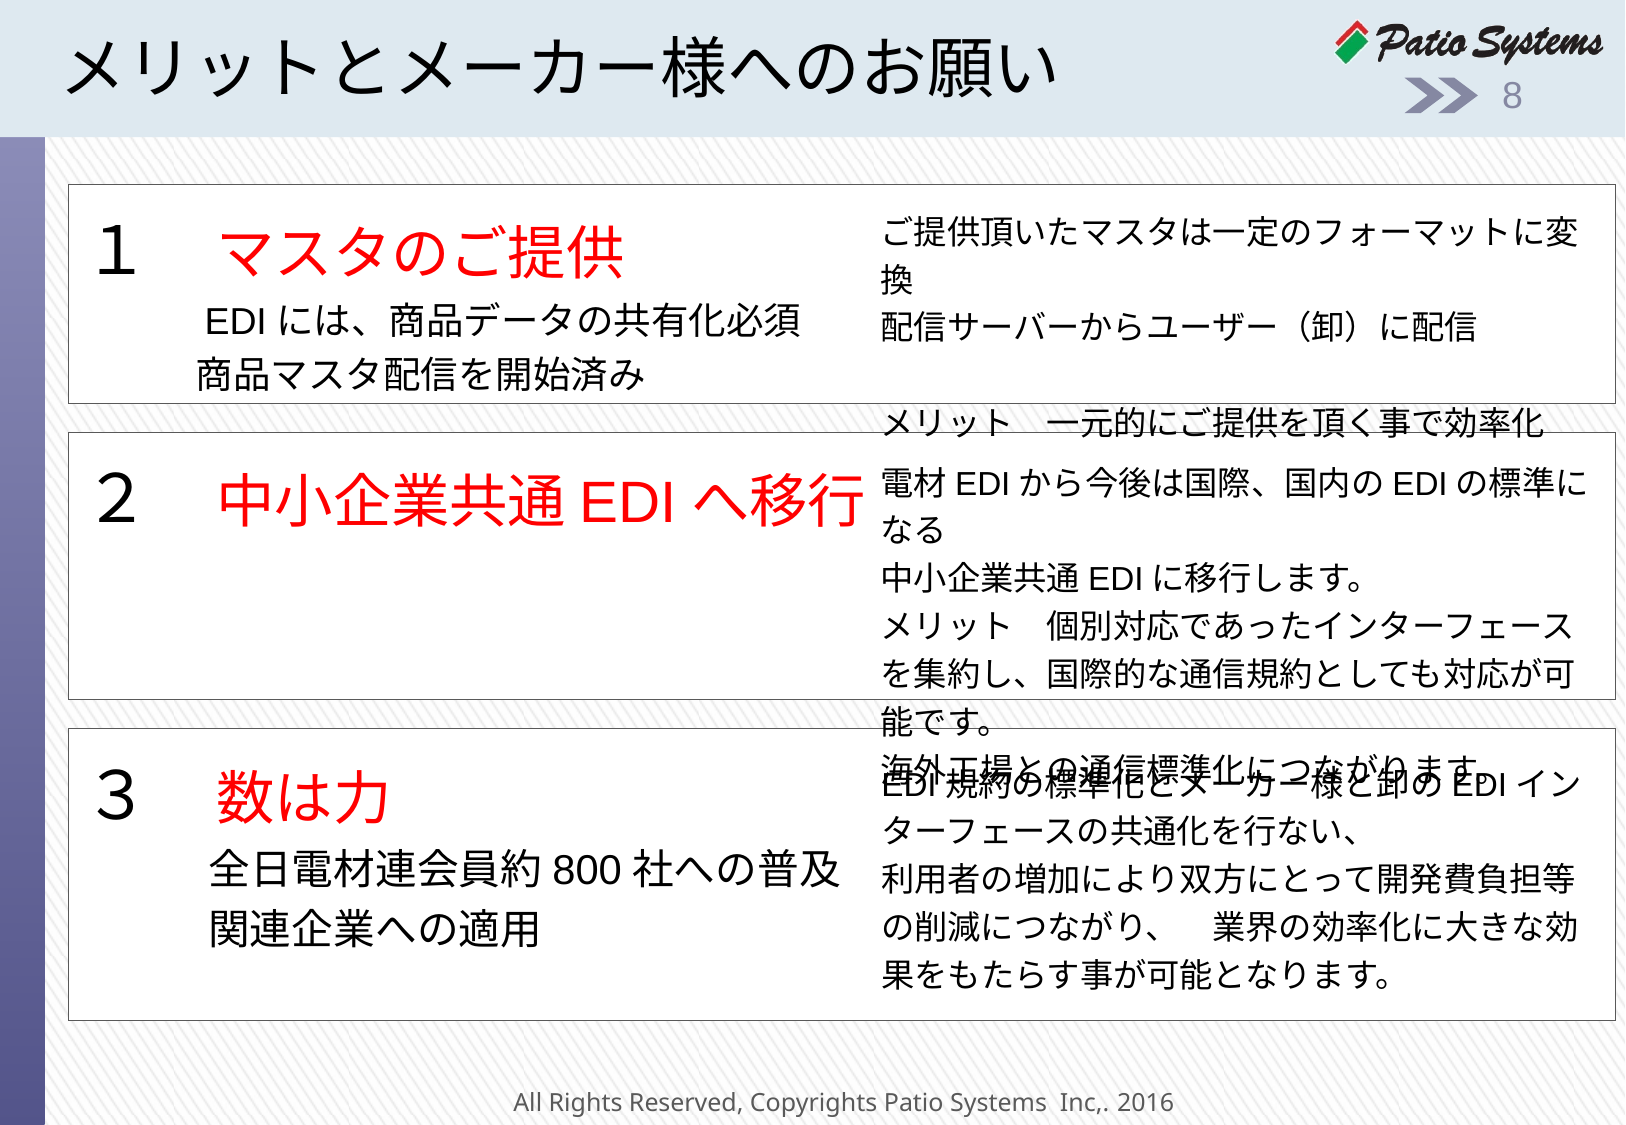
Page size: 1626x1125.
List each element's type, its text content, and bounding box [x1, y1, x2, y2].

title メリットとメーカー様へのお願い [44, 18, 1409, 138]
text_box ２ 中小企業共通EDIへ移行 [68, 432, 790, 700]
text_box ２ 中小企業共通EDIへ移行 [1606, 432, 1616, 700]
slide_number 7 [1487, 63, 1616, 124]
picture [1409, 19, 1604, 66]
text_box 電材EDIから今後は国際、国内のEDIの標準になる 中小企業共通EDIに移行します。 メリット 個別対応であったインターフェースを集約し、国際的な通信規約としても対応が可能です。 海外工場との通信標準化につながります。 [790, 446, 1606, 797]
text_box EDI規約の標準化とメーカー様と卸のEDIインターフェースの共通化を行ない、 利用者の増加により双方にとって開発費負担等の削減につながり、 業界の効率化に大きな効果をもたらす事が可能となります。 [806, 747, 1606, 1002]
text_box １ マスタのご提供 EDIには、商品データの共有化必須 商品マスタ配信を開始済み [68, 184, 1616, 404]
text_box ご提供頂いたマスタは一定のフォーマットに変換 配信サーバーからユーザー（卸）に配信 メリット 一元的にご提供を頂く事で効率化 [790, 195, 1606, 446]
text_box ３ 数は力 全日電材連会員約800社への普及 関連企業への適用 [68, 728, 1616, 1021]
